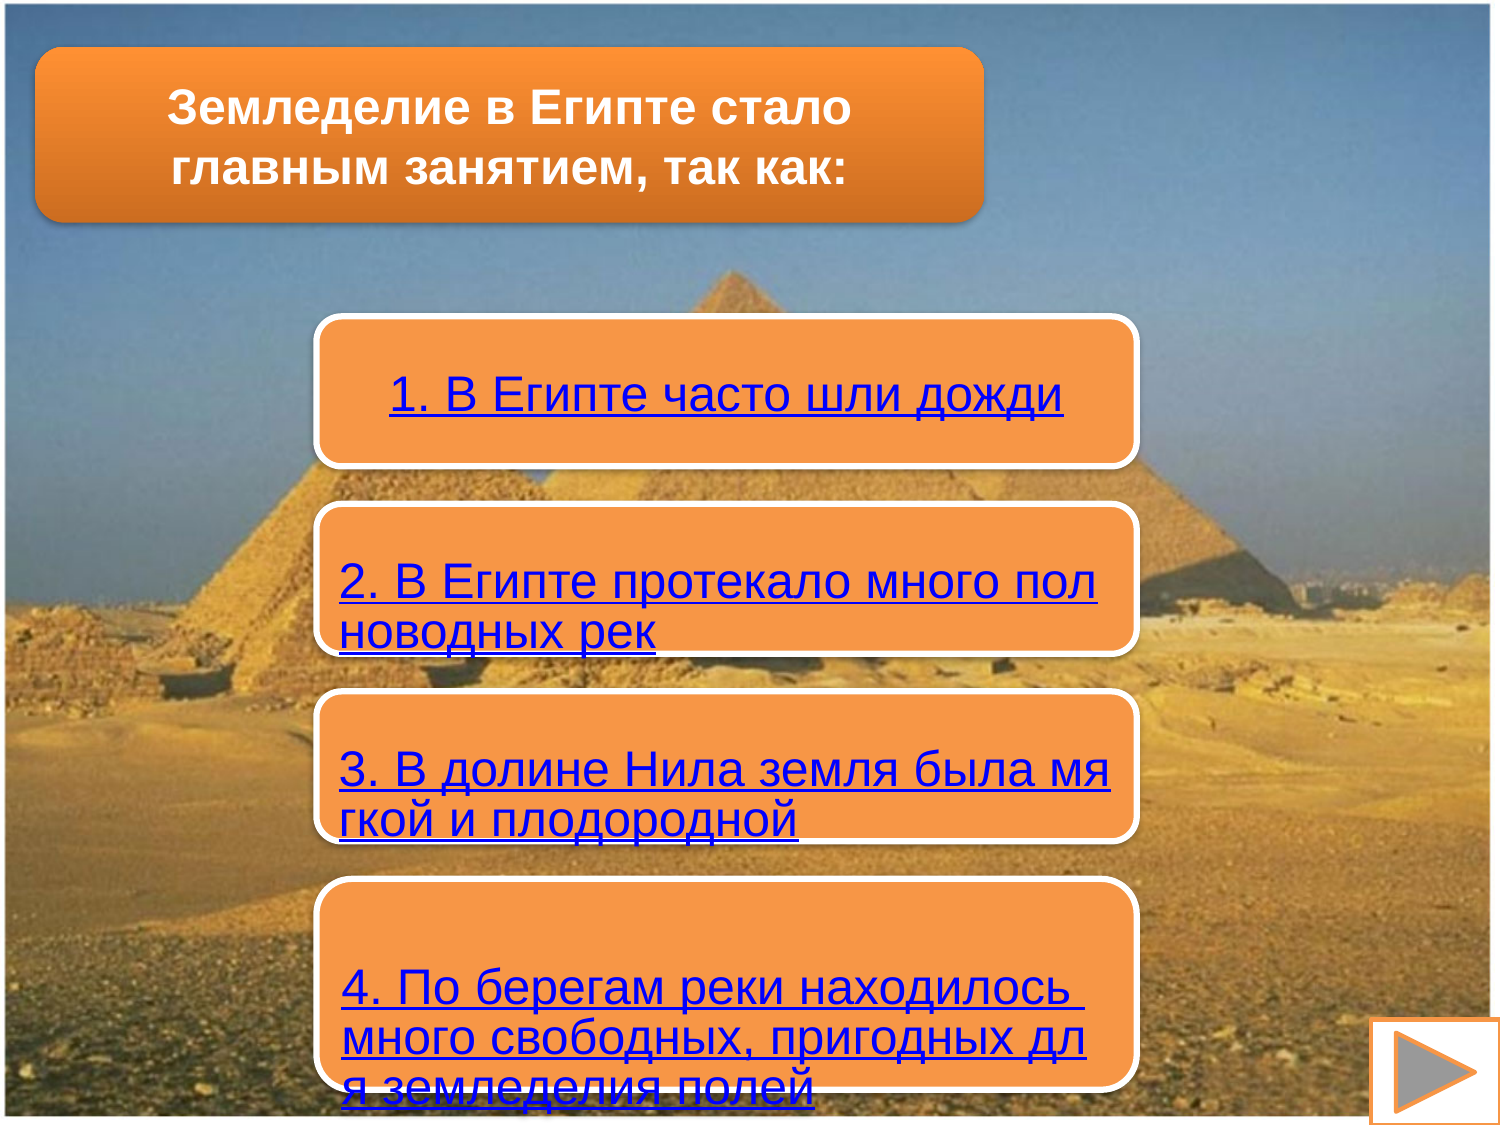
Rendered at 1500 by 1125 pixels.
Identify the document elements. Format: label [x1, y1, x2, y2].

picture [0, 0, 1495, 1122]
text_box [1496, 1017, 1500, 1125]
